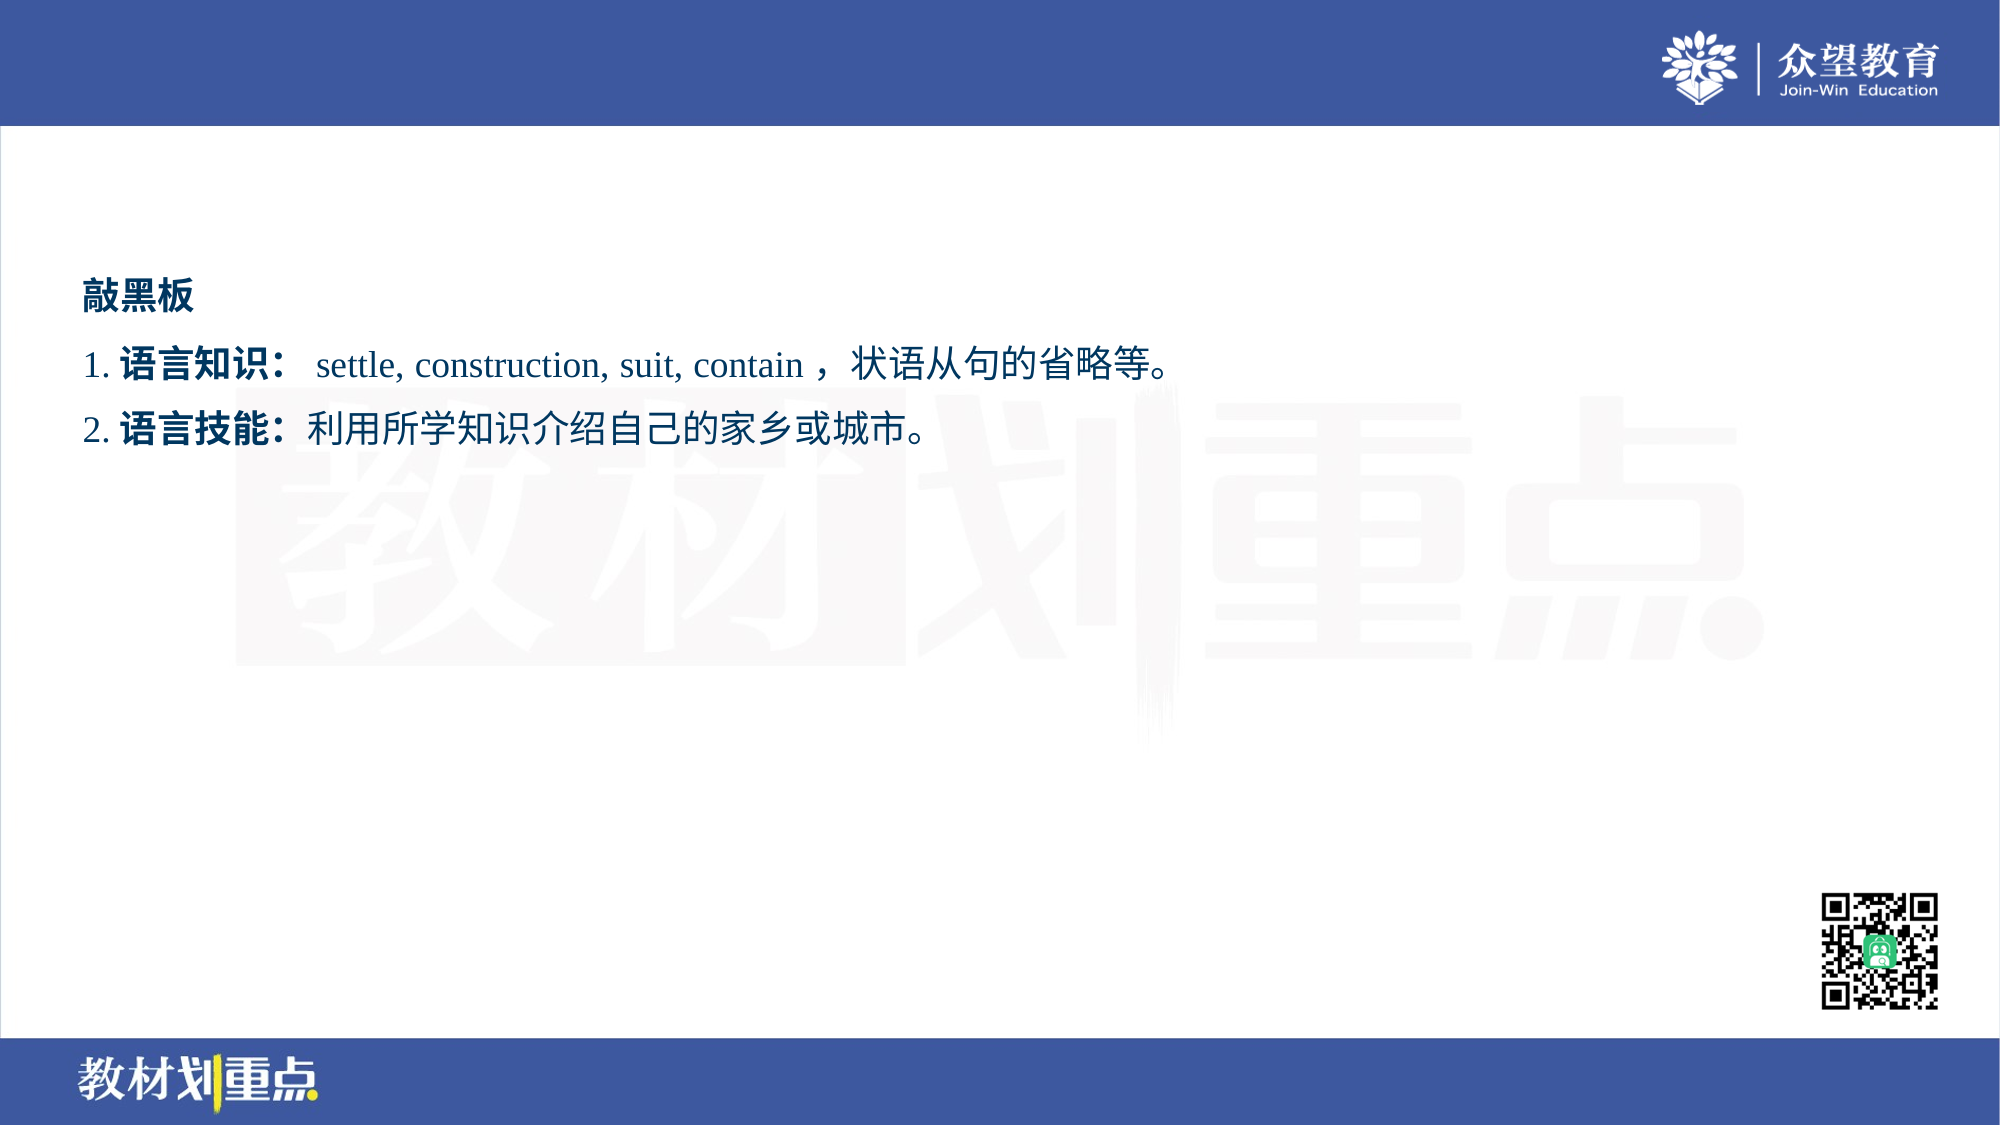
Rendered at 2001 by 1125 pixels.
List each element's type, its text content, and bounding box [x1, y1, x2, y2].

text_box 敲黑板 1.语言知识：settle, construction, suit, contain，状语从句的省略等。 2.语言技能：利用所学知识介绍自己的家乡或城市。 [82, 247, 1817, 444]
picture [0, 0, 2000, 1125]
